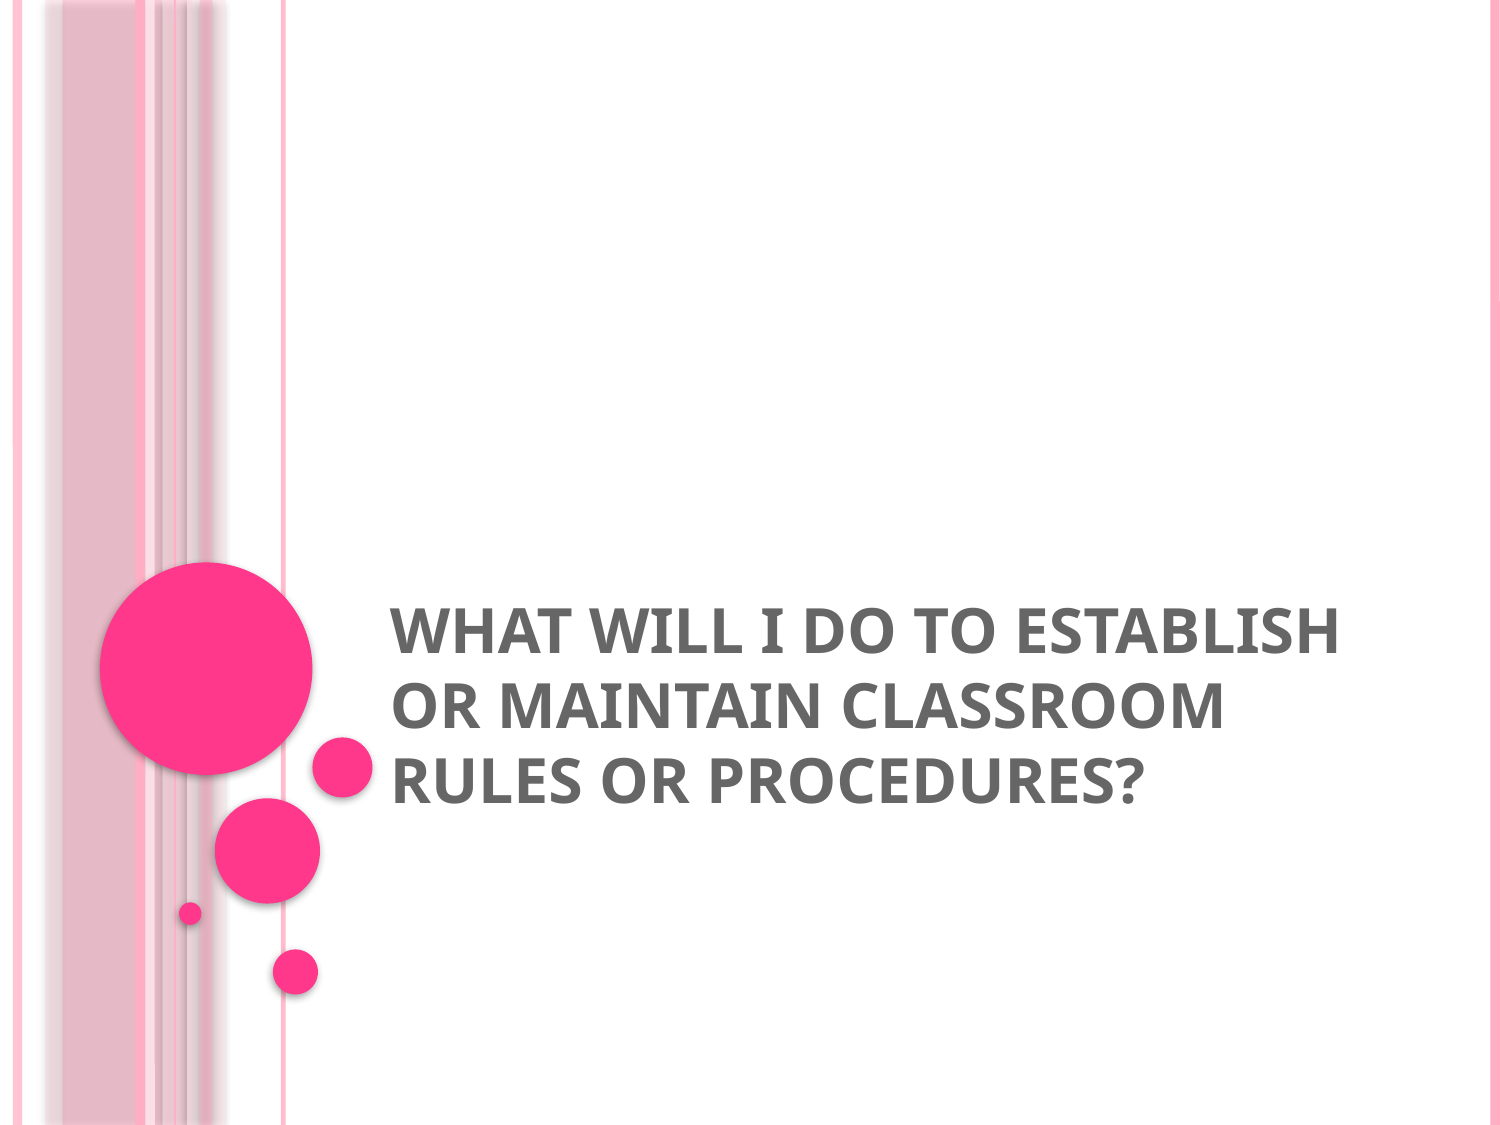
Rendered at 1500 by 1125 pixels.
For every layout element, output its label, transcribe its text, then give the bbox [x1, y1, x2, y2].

title What will I do to establish or maintain classroom rules or procedures? [375, 512, 1388, 824]
